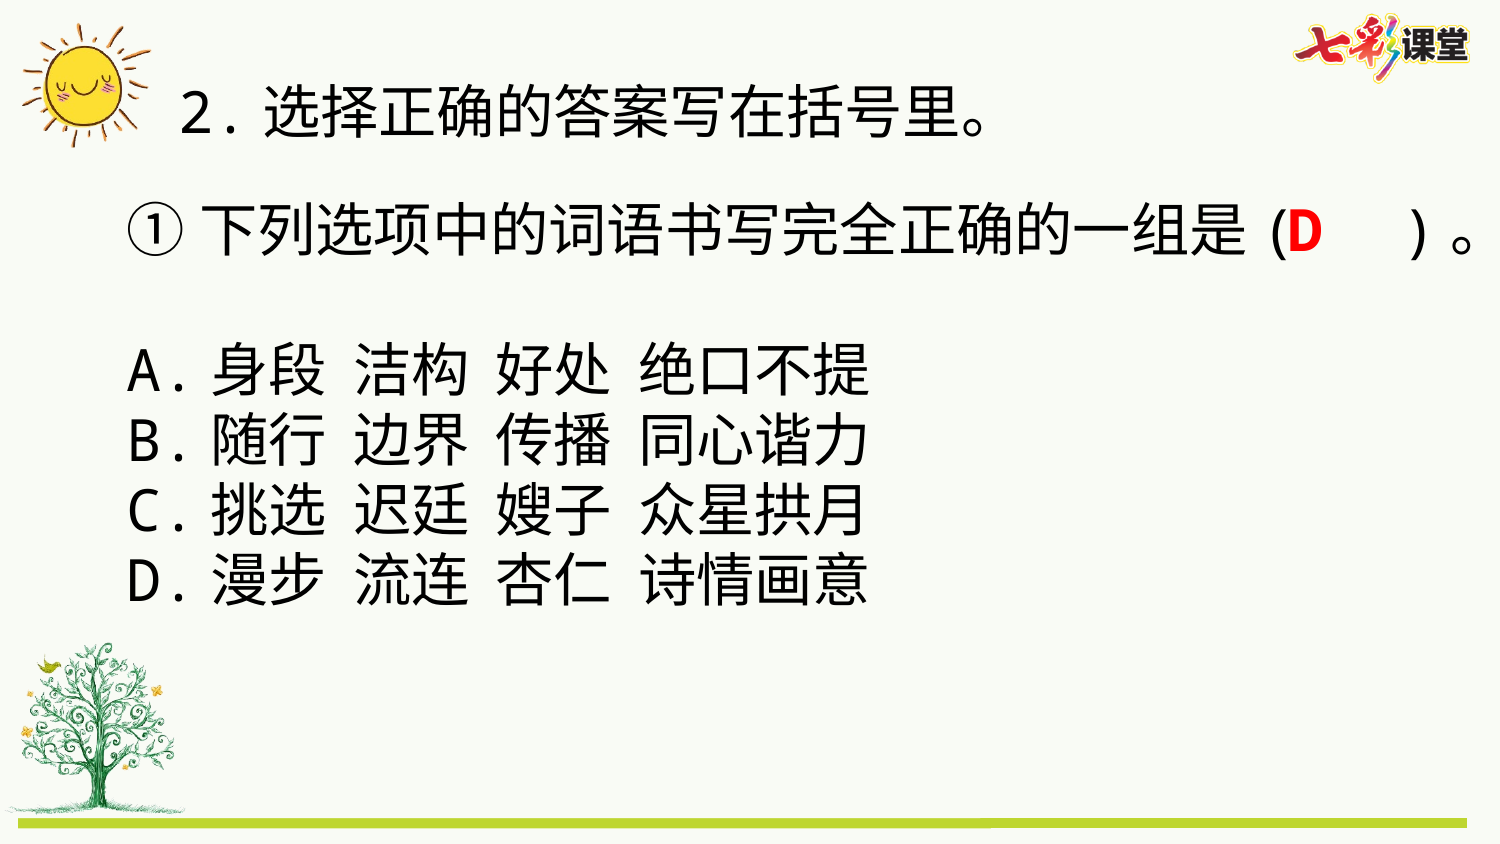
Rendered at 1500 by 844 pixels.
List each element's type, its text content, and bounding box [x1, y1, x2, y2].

text_box D [1273, 185, 1338, 271]
picture [0, 0, 173, 172]
text_box 2.选择正确的答案写在括号里。 [163, 67, 1034, 153]
text_box ①下列选项中的词语书写完全正确的一组是( )。 A.身段 洁构 好处 绝口不提 B.随行 边界 传播 同心谐力 C.挑选 迟廷 嫂子 众星拱月 D.漫步 流连 杏仁 诗情画意 [112, 185, 1500, 621]
picture [0, 608, 1467, 844]
picture [1291, 9, 1472, 87]
